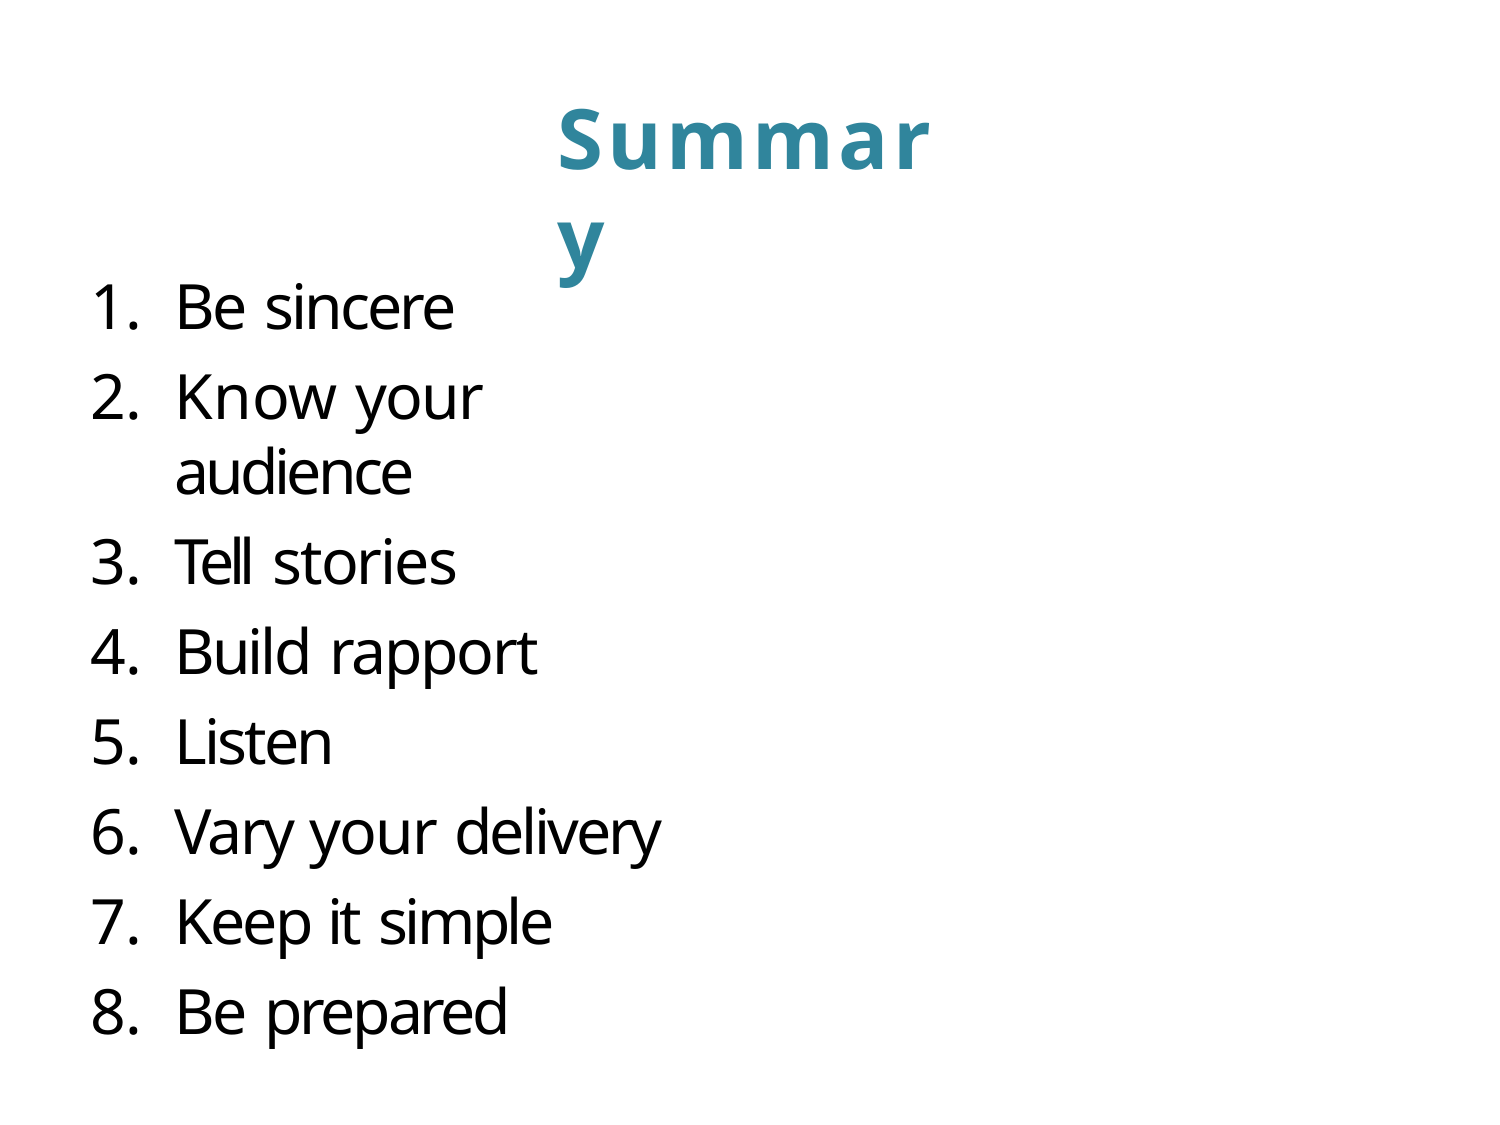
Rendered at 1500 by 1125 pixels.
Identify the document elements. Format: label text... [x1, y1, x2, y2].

title Summary [555, 83, 945, 286]
text_box Be sincere Know your audience Tell stories Build rapport Listen Vary your delivery Keep it simple Be prepared [87, 250, 702, 1047]
